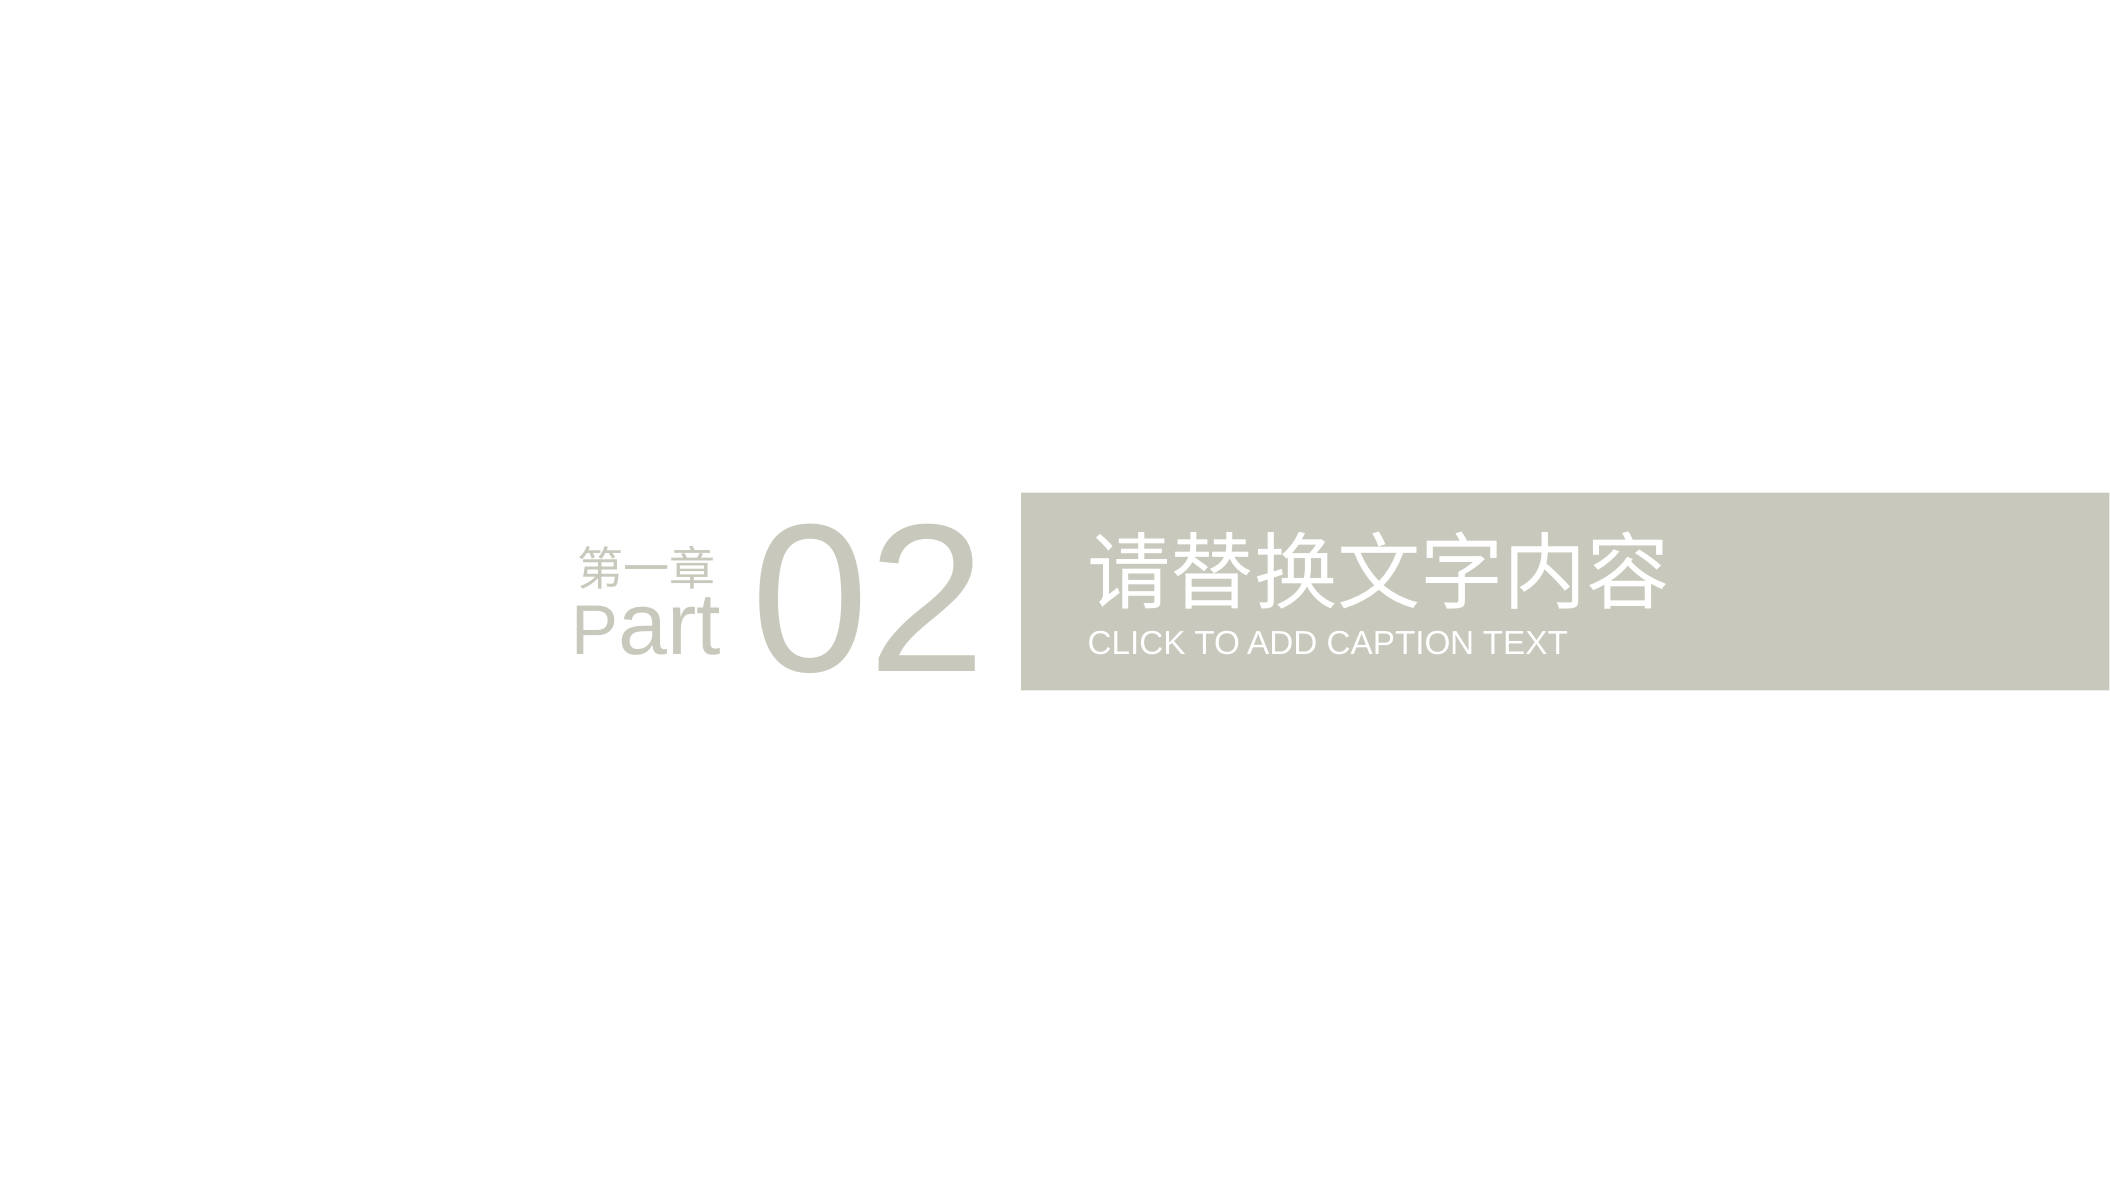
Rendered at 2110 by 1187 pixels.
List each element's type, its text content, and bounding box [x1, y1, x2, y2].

text_box CLICK TO ADD CAPTION TEXT [1087, 625, 1787, 662]
text_box 请替换文字内容 [1087, 530, 1787, 621]
text_box Part [571, 566, 722, 673]
text_box 02 [751, 460, 986, 714]
text_box [1021, 492, 2110, 691]
text_box 第一章 [577, 539, 716, 595]
